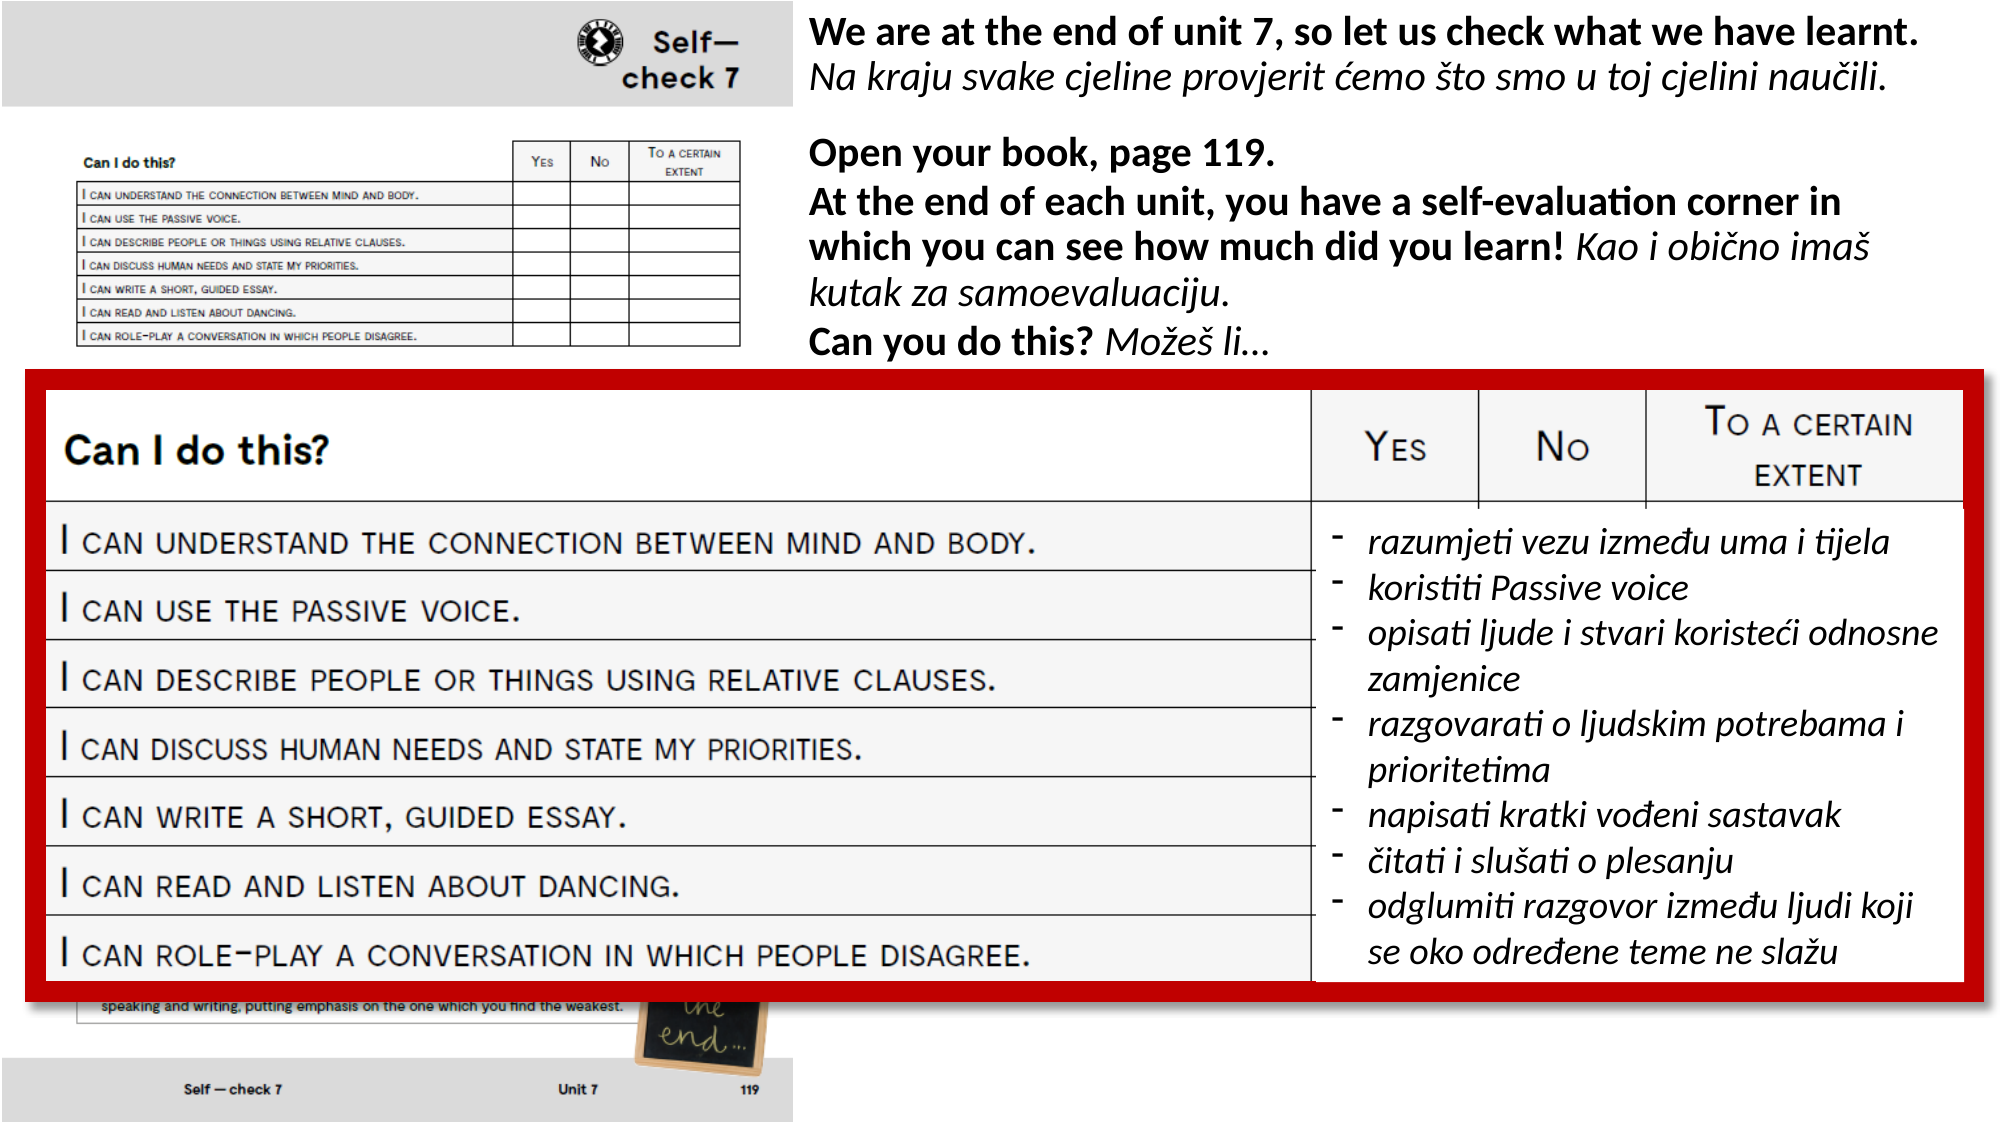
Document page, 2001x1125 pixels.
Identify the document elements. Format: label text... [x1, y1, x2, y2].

text_box We are at the end of unit 7, so let us check what we have learnt. Na kraju svake cjeline provjerit ćemo što smo u toj cjelini naučili. [793, 1, 1954, 172]
picture [2, 1, 1964, 1123]
text_box At the end of each unit, you have a self-evaluation corner in which you can see how much did you learn! Kao i obično imaš kutak za samoevaluaciju. [793, 172, 1954, 369]
text_box Can you do this? Možeš li… [793, 312, 1782, 389]
